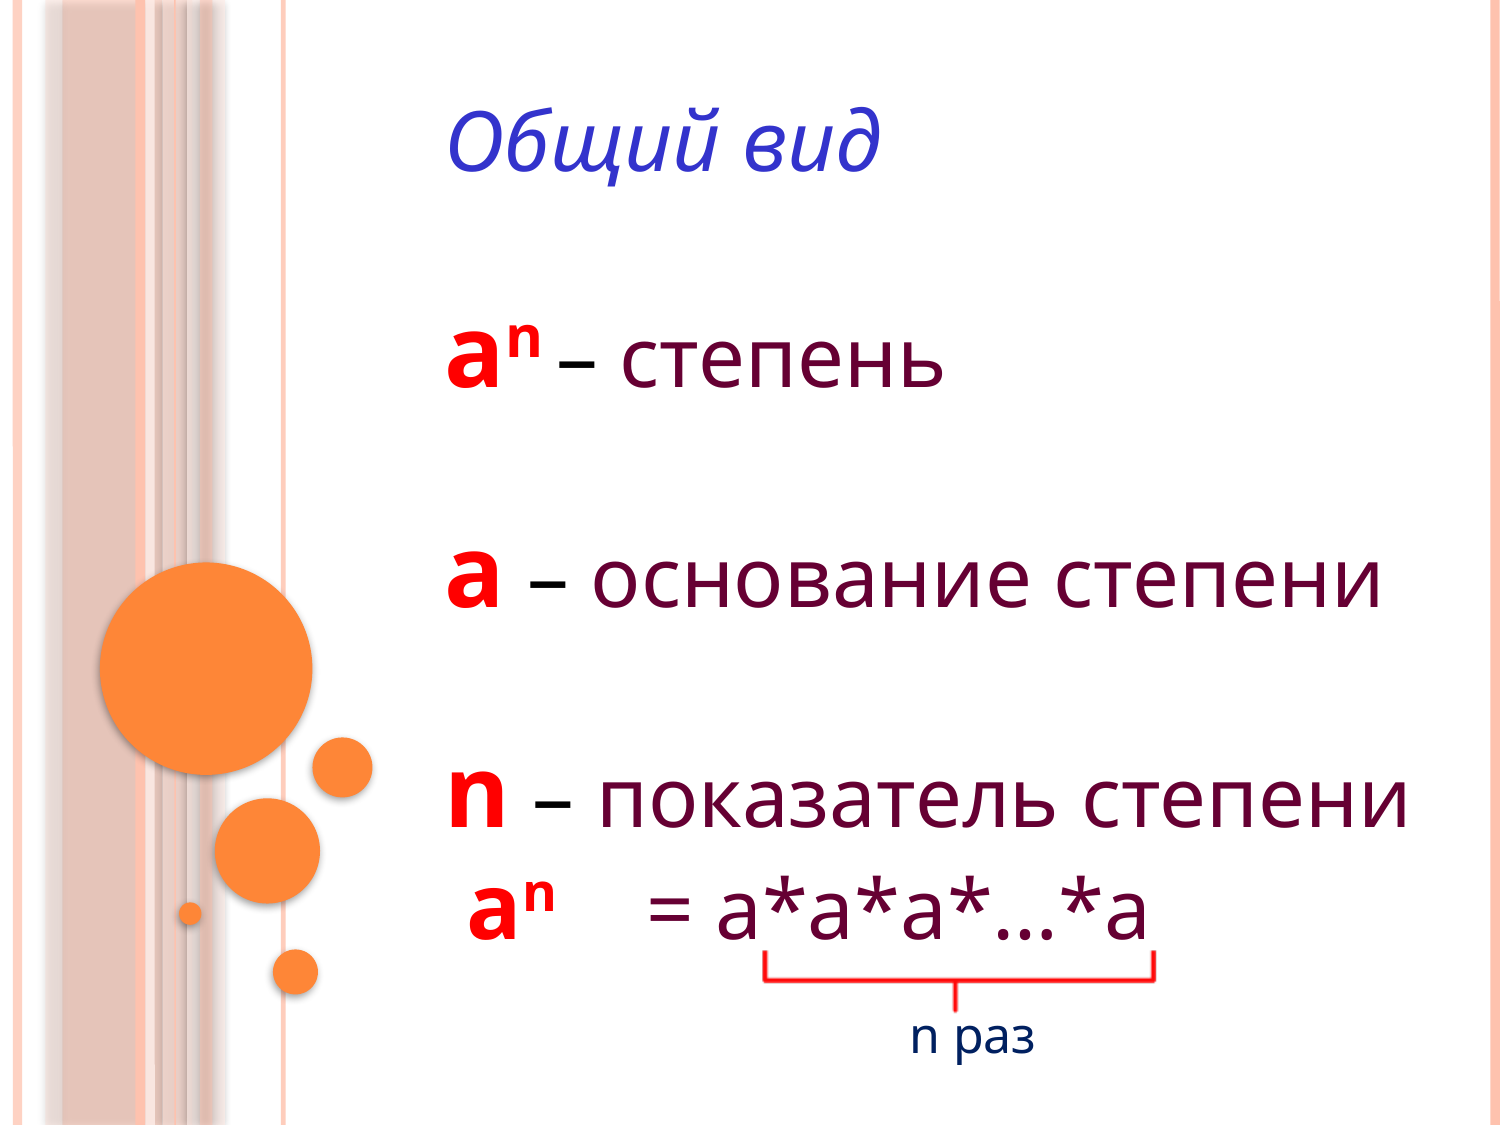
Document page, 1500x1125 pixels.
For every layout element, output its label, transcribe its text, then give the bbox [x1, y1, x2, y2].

text_box n раз [855, 1025, 1137, 1071]
text_box Общий вид an – cтепень a – основание степени n – показатель степени an = а*а*а*…*а [430, 45, 1428, 1065]
picture [761, 948, 1159, 1016]
